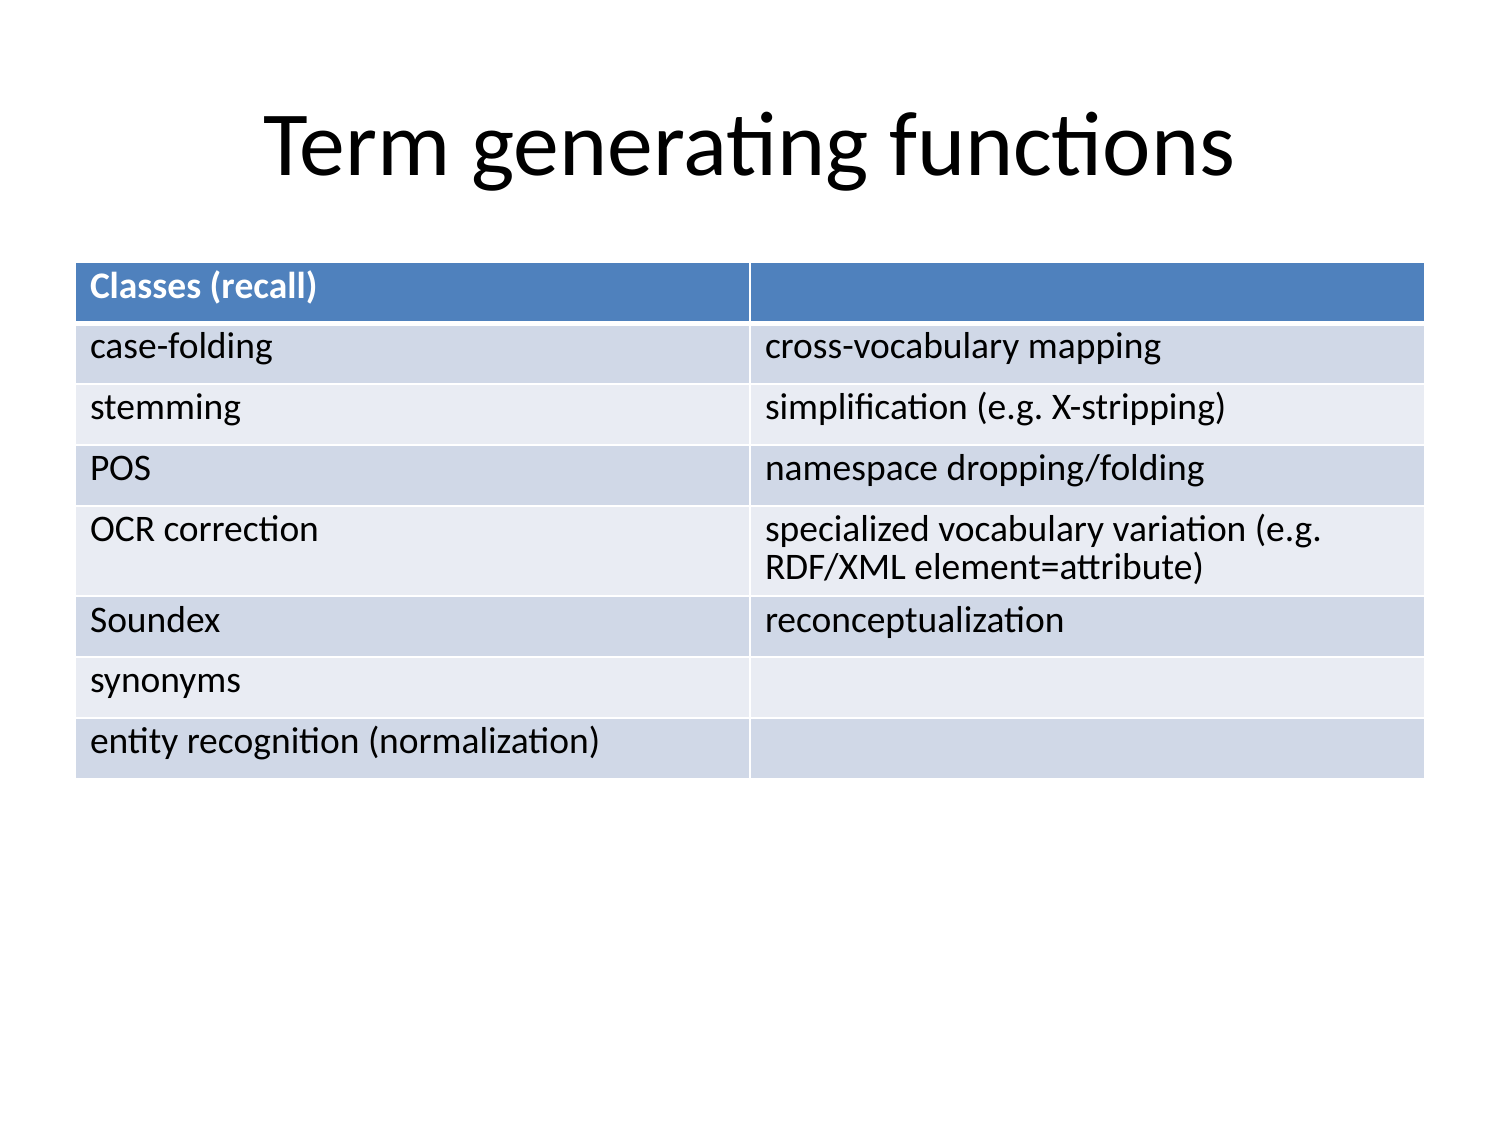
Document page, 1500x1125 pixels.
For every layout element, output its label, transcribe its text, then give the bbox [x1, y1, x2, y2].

table_header [751, 263, 1424, 321]
table_cell [751, 719, 1424, 778]
table_cell case-folding [76, 326, 749, 383]
title Term generating functions [75, 45, 1425, 233]
table_cell OCR correction [76, 507, 749, 595]
table_header Classes (recall) [76, 263, 749, 321]
table_cell Soundex [76, 597, 749, 656]
table_cell cross-vocabulary mapping [751, 326, 1424, 383]
table_cell POS [76, 446, 749, 505]
table_cell entity recognition (normalization) [76, 719, 749, 778]
table_cell [751, 658, 1424, 717]
table_cell simplification (e.g. X-stripping) [751, 385, 1424, 444]
table_cell specialized vocabulary variation (e.g. RDF/XML element=attribute) [751, 507, 1424, 595]
table_cell stemming [76, 385, 749, 444]
table_cell reconceptualization [751, 597, 1424, 656]
table_cell synonyms [76, 658, 749, 717]
table_cell namespace dropping/folding [751, 446, 1424, 505]
